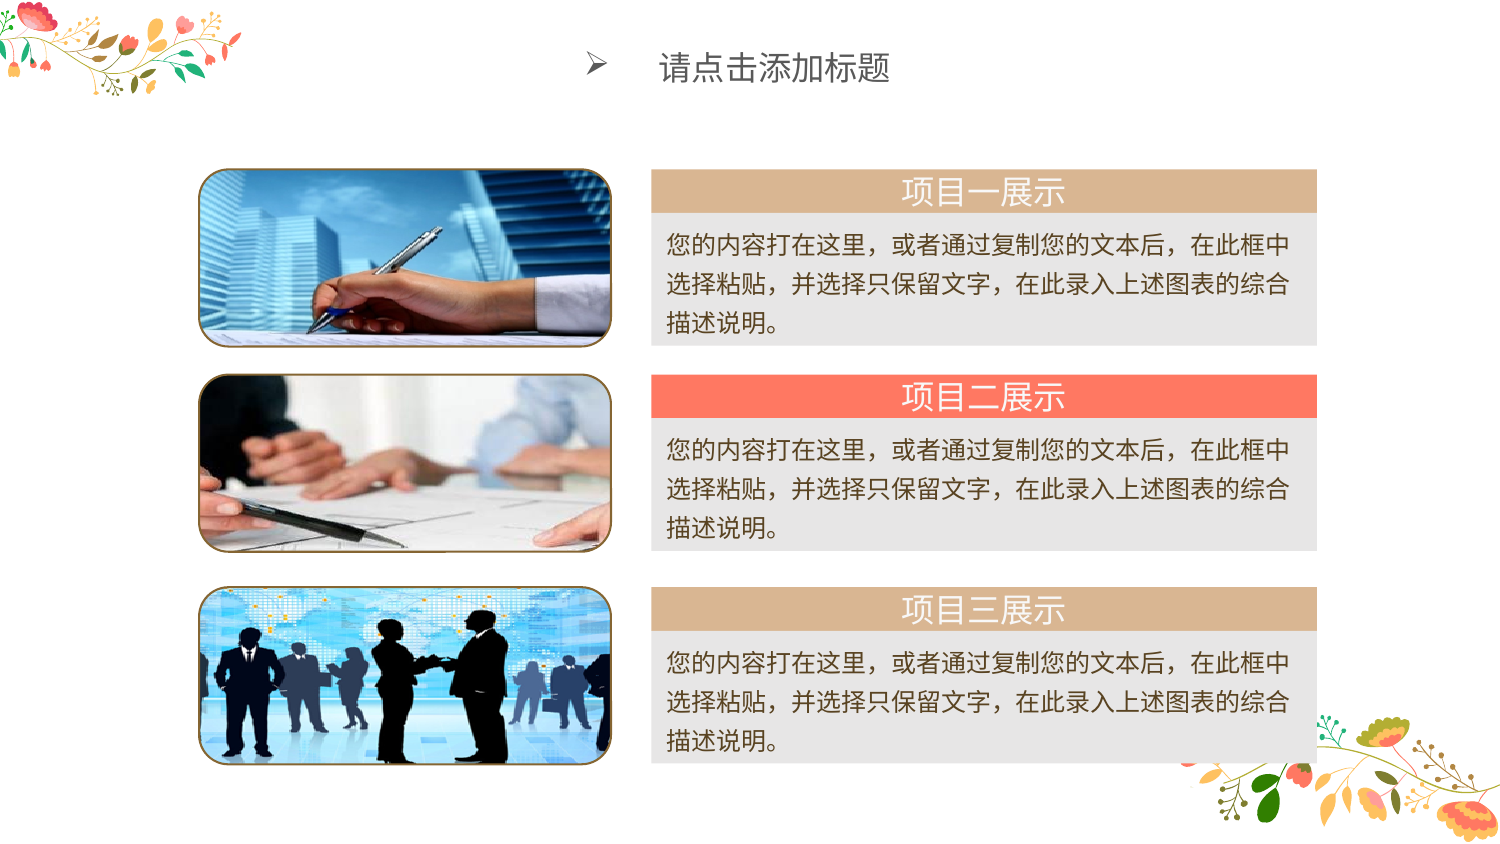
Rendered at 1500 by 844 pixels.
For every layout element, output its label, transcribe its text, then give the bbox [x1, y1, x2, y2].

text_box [651, 169, 1317, 346]
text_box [651, 374, 1317, 551]
text_box [198, 168, 613, 348]
text_box [198, 586, 613, 766]
text_box 请点击添加标题 [568, 40, 907, 95]
text_box [198, 373, 613, 553]
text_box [651, 587, 1317, 764]
